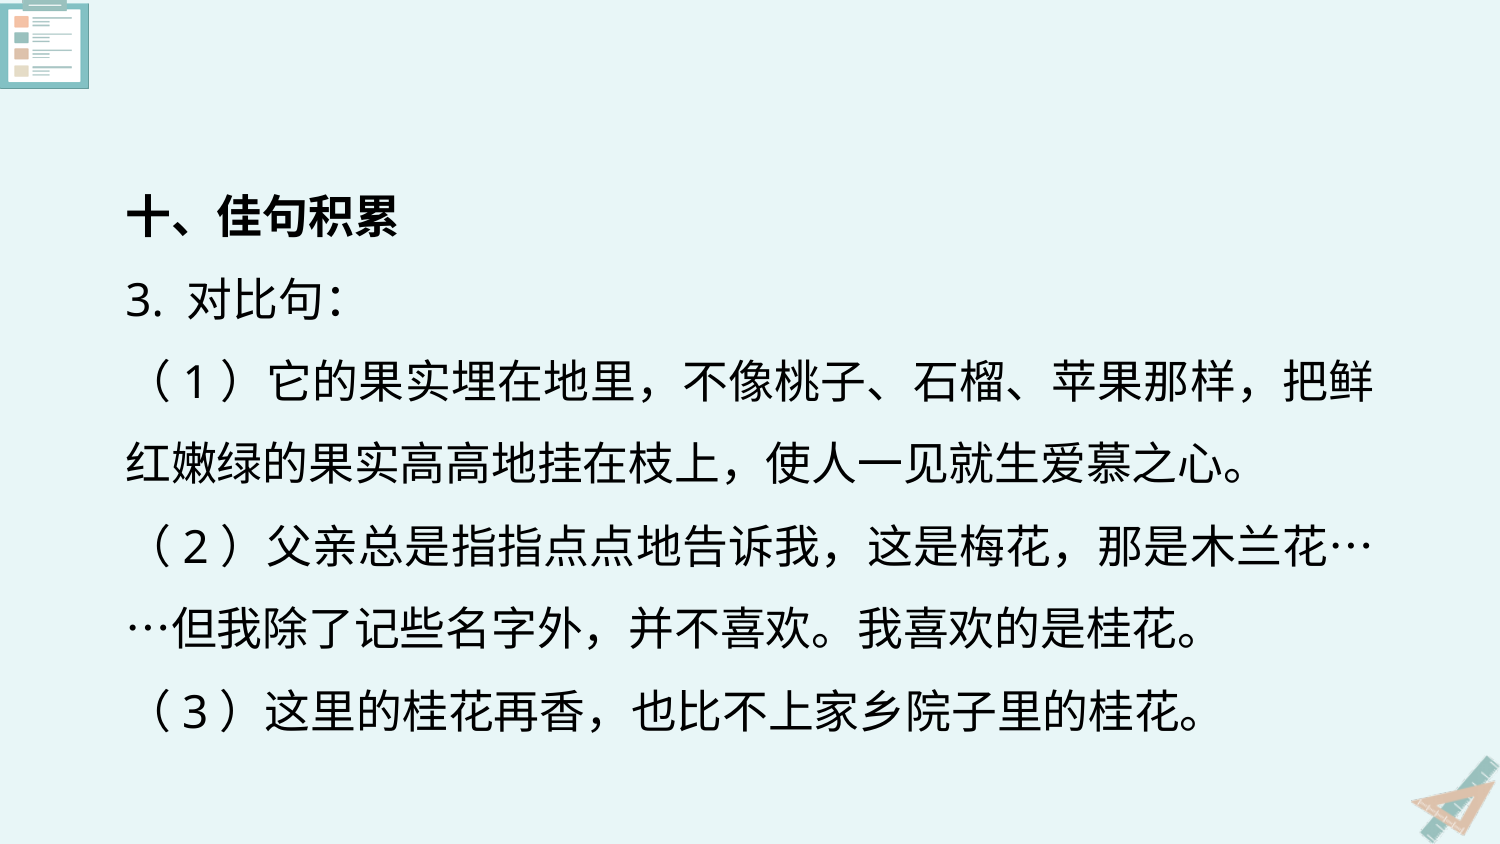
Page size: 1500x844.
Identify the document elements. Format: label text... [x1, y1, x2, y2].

picture [0, 0, 89, 89]
picture [1411, 755, 1500, 844]
text_box 十、佳句积累 3. 对比句： （1）它的果实埋在地里，不像桃子、石榴、苹果那样，把鲜红嫩绿的果实高高地挂在枝上，使人一见就生爱慕之心。 （2）父亲总是指指点点地告诉我，这是梅花，那是木兰花……但我除了记些名字外，并不喜欢。我喜欢的是桂花。 （3）这里的桂花再香，也比不上家乡院子里的桂花。 [110, 152, 1390, 745]
